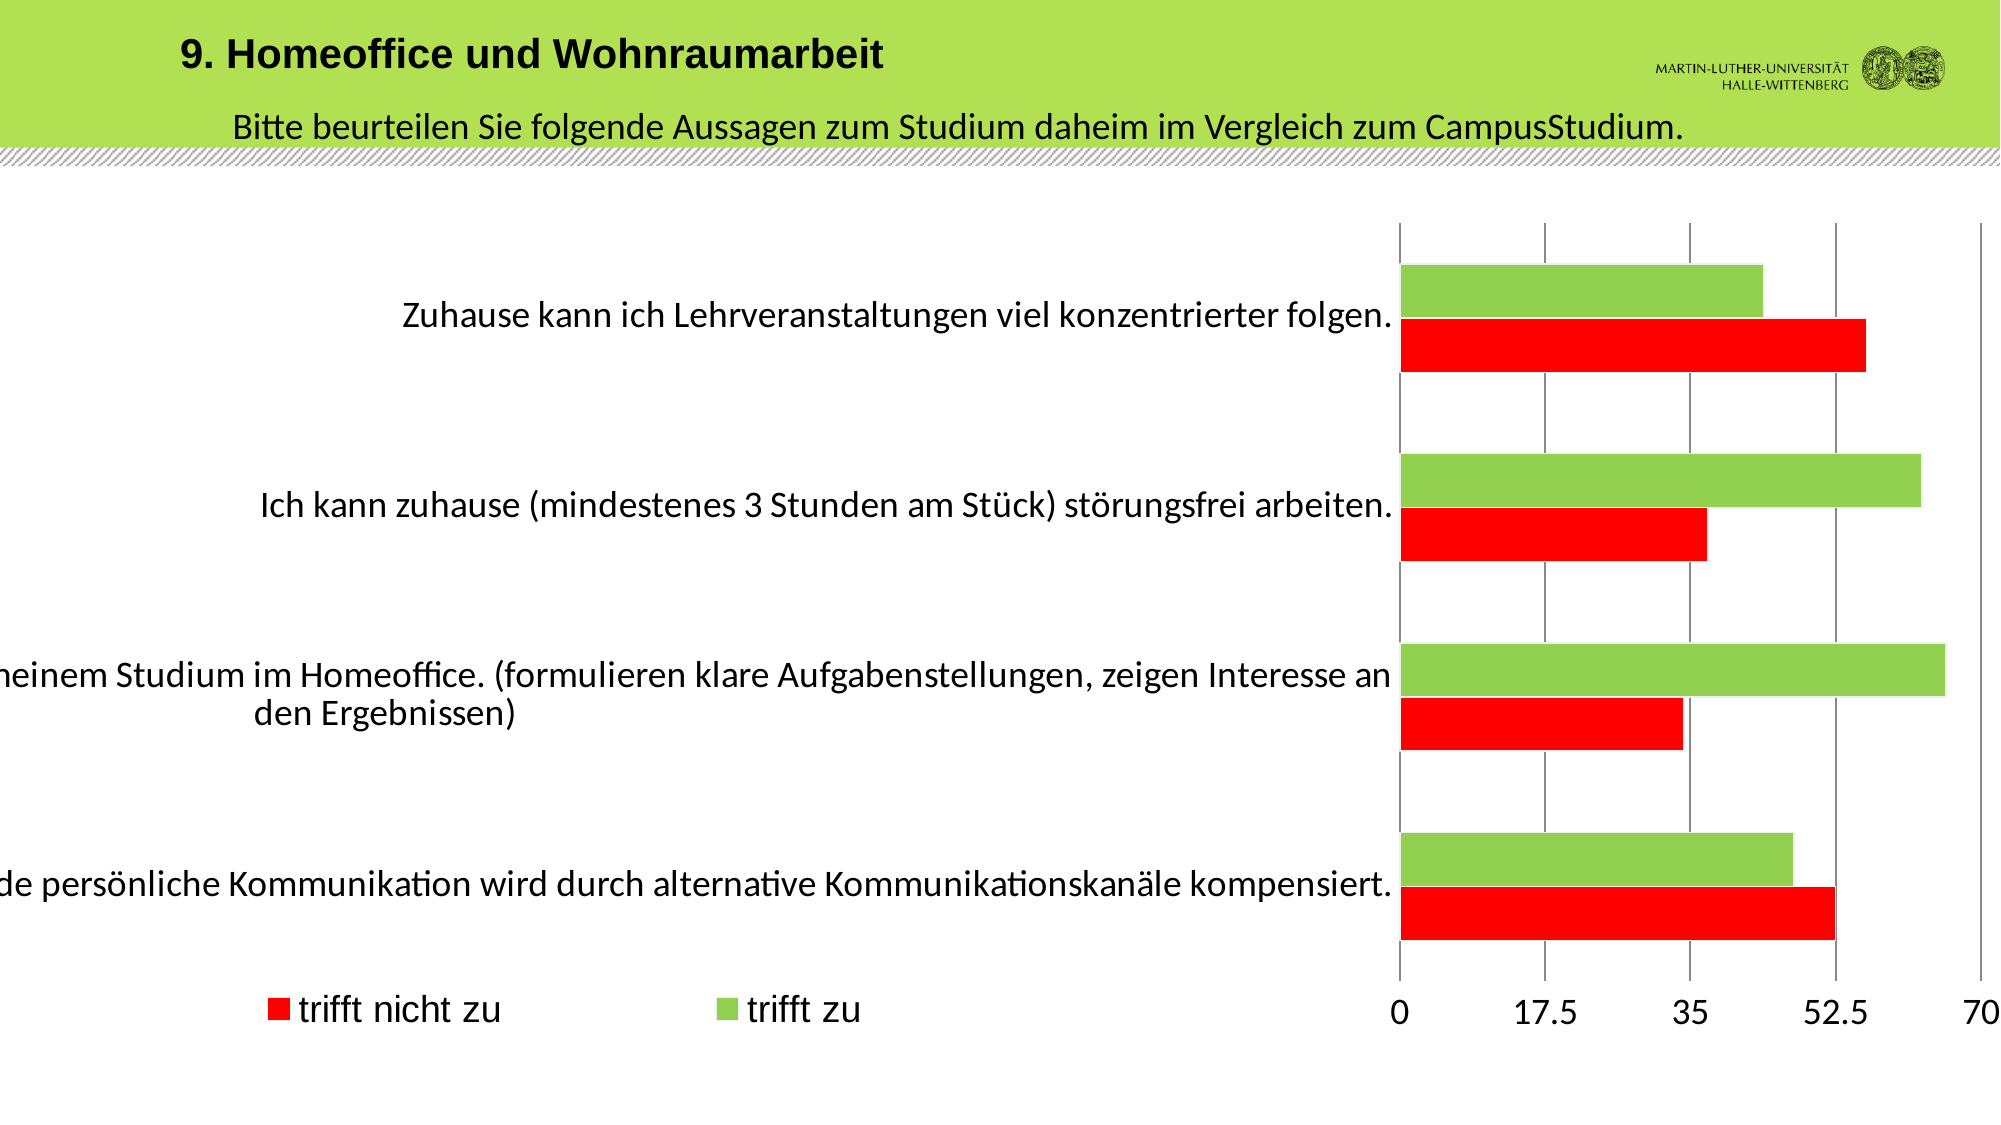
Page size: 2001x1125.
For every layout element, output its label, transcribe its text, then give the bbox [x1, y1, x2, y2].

text_box 9. Homeoffice und Wohnraumarbeit Bitte beurteilen Sie folgende Aussagen zum Studium daheim im Vergleich zum CampusStudium. [172, 19, 1703, 155]
chart [0, 183, 2000, 1047]
picture [0, 148, 2000, 166]
picture [1703, 46, 1945, 90]
